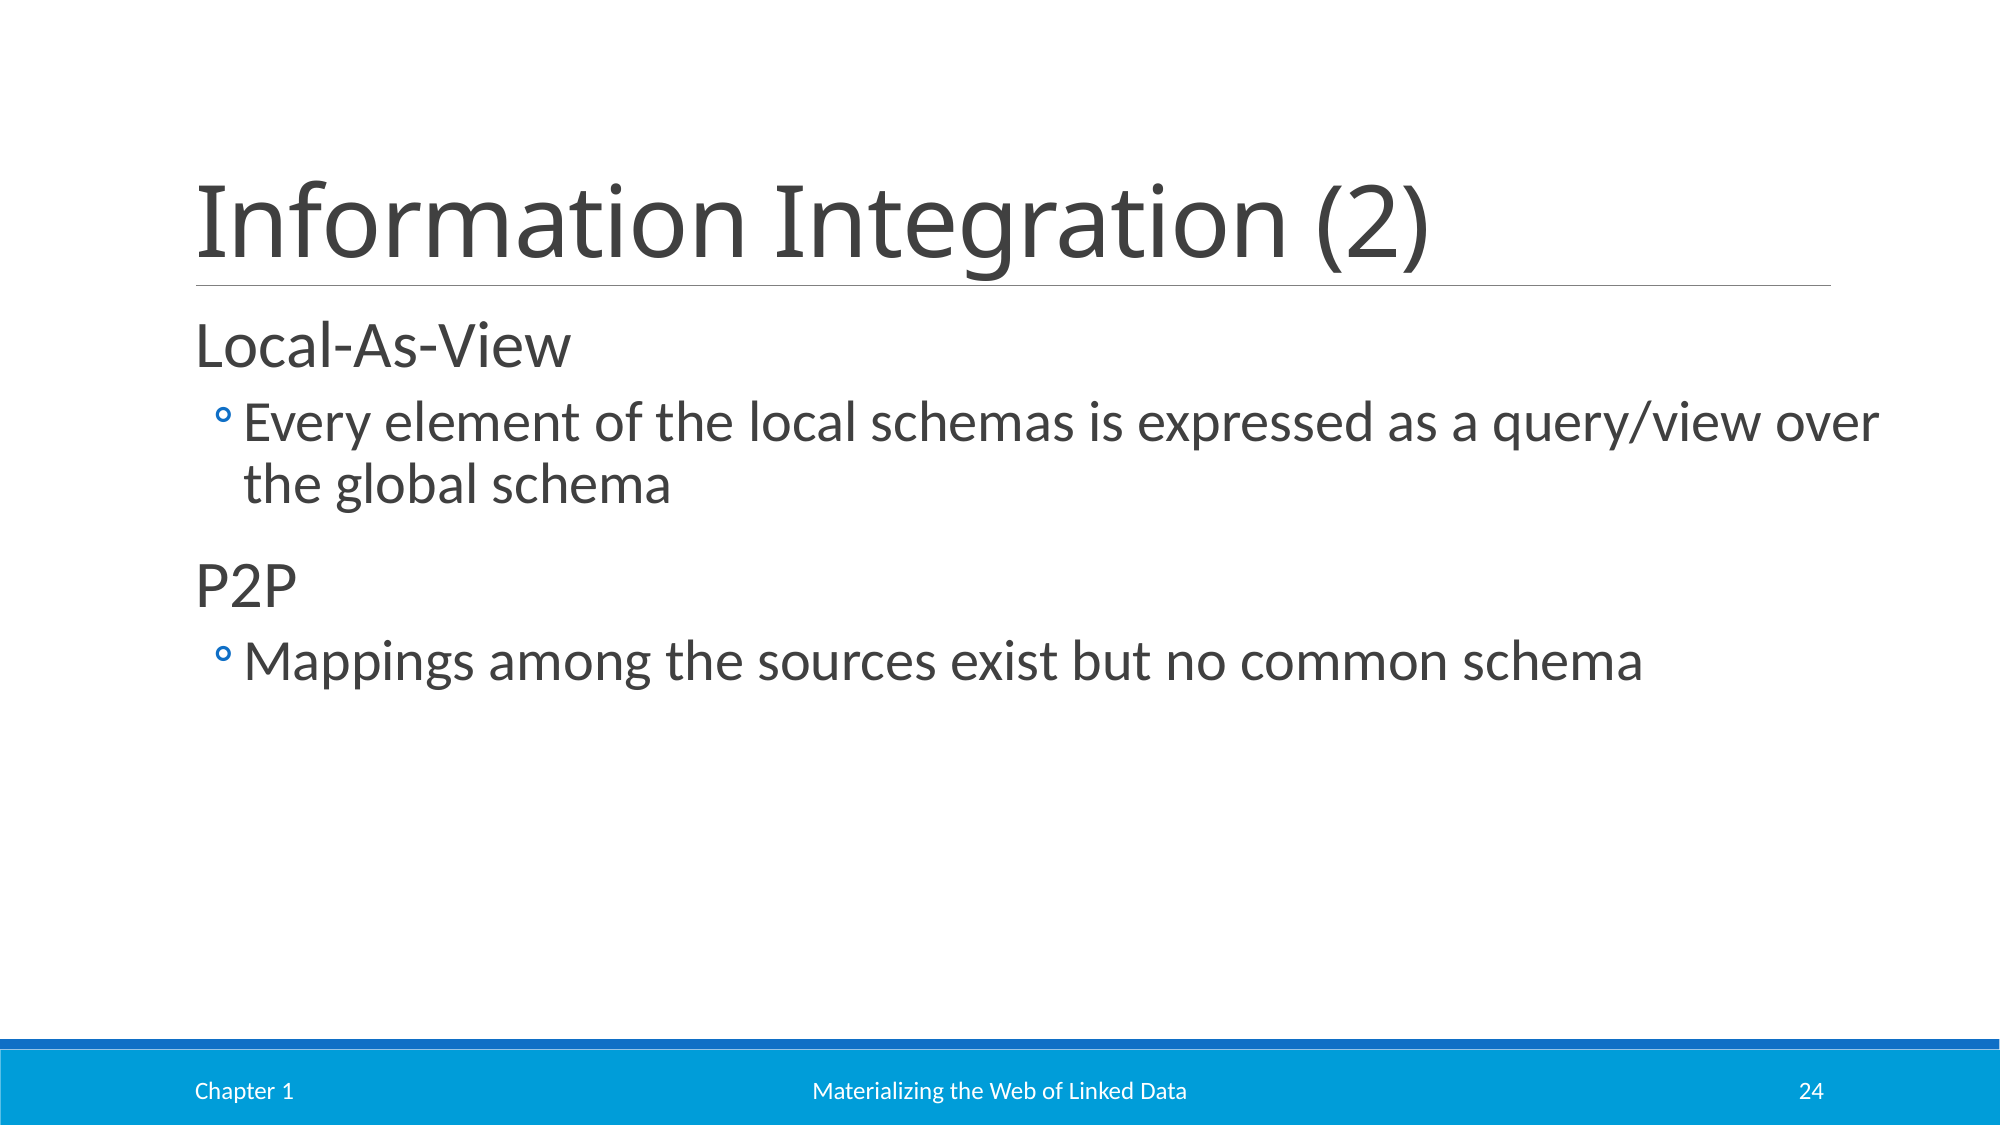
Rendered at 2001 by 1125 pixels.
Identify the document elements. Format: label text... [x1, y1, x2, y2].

footer Materializing the Web of Linked Data [604, 1059, 1396, 1120]
slide_number 24 [1624, 1059, 1840, 1120]
list Local-As-View Every element of the local schemas is expressed as a query/view over the global schema P2P Mappings among the sources exist but no common schema [180, 302, 1906, 1078]
slide_number Chapter 1 [180, 1059, 586, 1120]
title Information Integration (2) [180, 47, 1830, 285]
